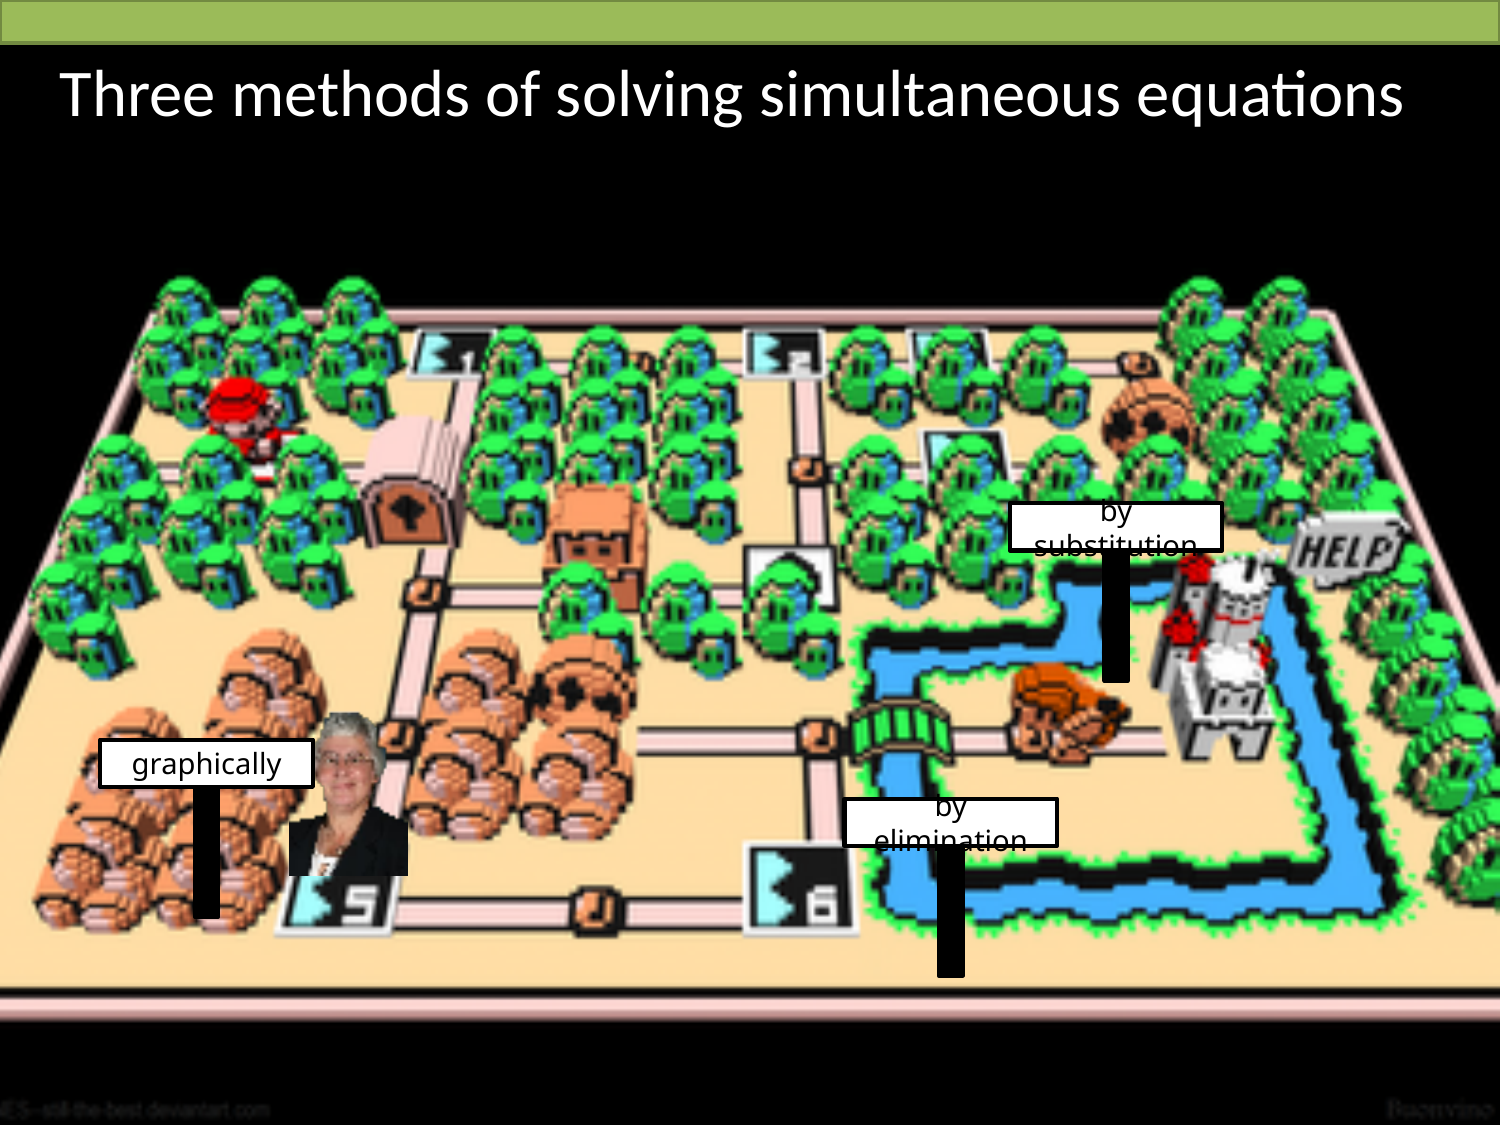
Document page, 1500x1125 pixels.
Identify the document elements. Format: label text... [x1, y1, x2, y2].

text_box Three methods of solving simultaneous equations [0, 45, 1500, 179]
text_box [0, 0, 1500, 45]
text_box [100, 739, 314, 917]
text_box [1009, 503, 1223, 681]
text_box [844, 798, 1058, 977]
picture [0, 179, 1500, 1125]
